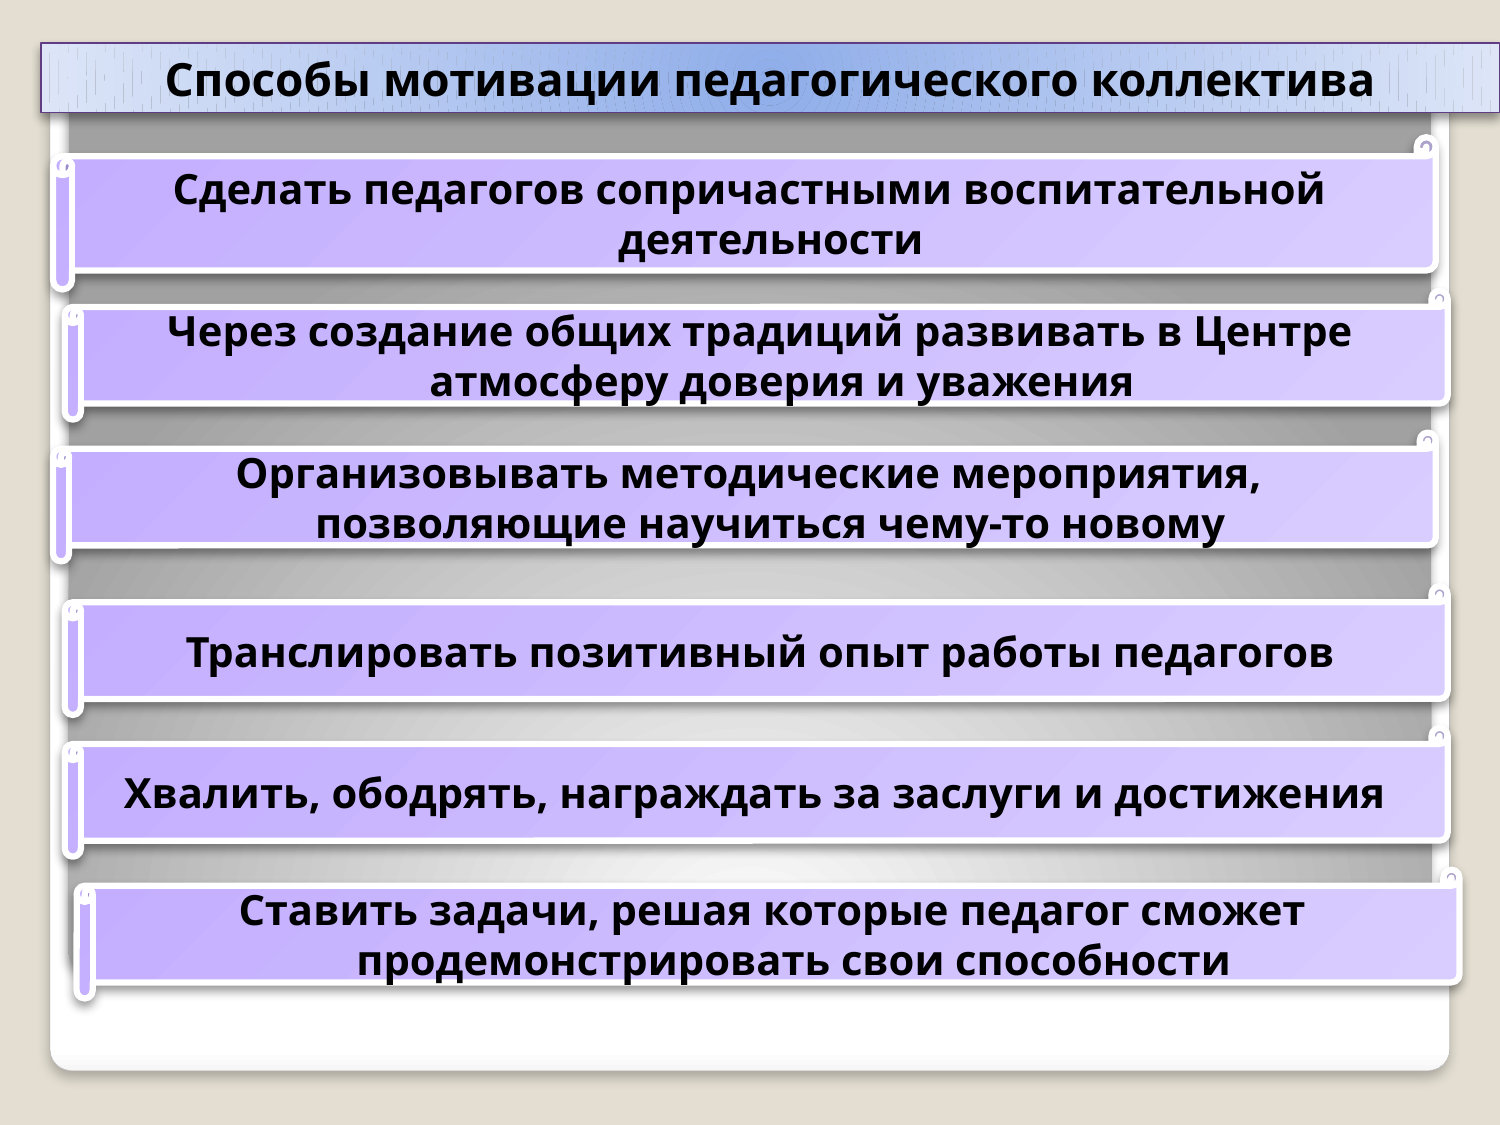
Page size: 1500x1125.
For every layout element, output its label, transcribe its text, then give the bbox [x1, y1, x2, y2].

text_box Организовывать методические мероприятия, позволяющие научиться чему-то новому [49, 429, 1439, 565]
text_box Транслировать позитивный опыт работы педагогов [61, 583, 1451, 719]
text_box Сделать педагогов сопричастными воспитательной деятельности [49, 134, 1439, 293]
text_box Хвалить, ободрять, награждать за заслуги и достижения [61, 724, 1451, 860]
text_box Ставить задачи, решая которые педагог сможет продемонстрировать свои способности [73, 866, 1463, 1002]
text_box Способы мотивации педагогического коллектива [40, 42, 1500, 113]
text_box Через создание общих традиций развивать в Центре атмосферу доверия и уважения [61, 287, 1451, 423]
